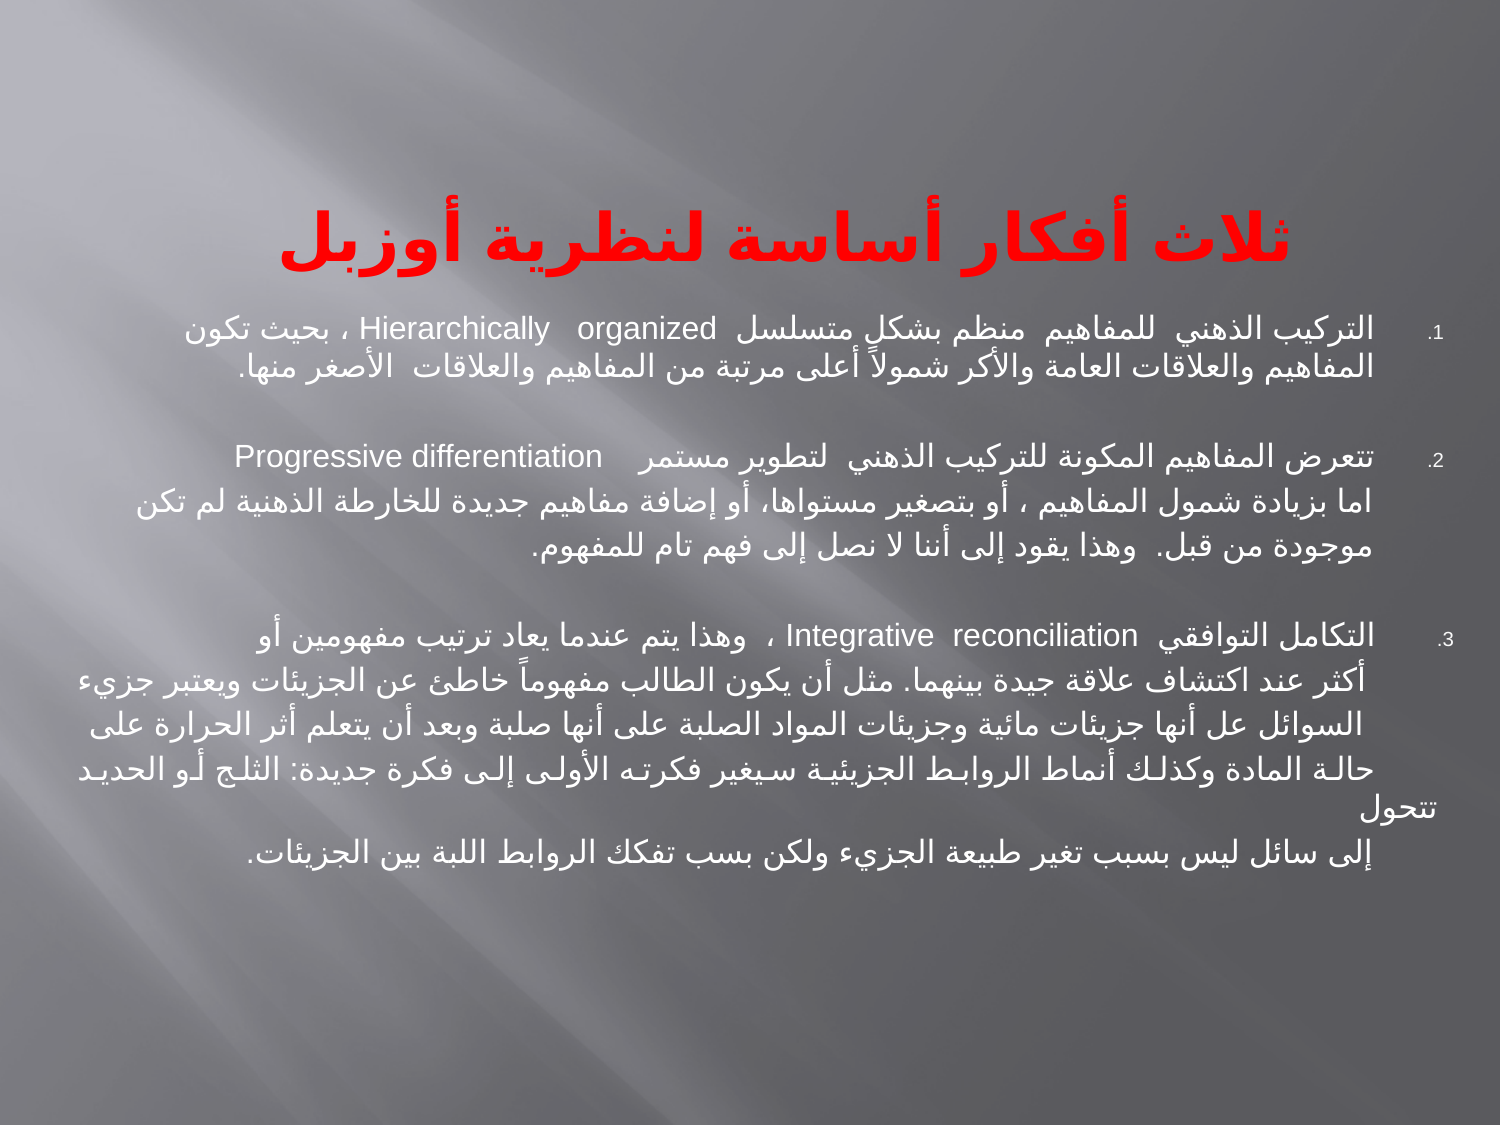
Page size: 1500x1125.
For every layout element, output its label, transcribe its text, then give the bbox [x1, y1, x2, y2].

title ثلاث أفكار أساسة لنظرية أوزبل [262, 99, 1425, 275]
list التركيب الذهني للمفاهيم منظم بشكل متسلسل Hierarchically organized ، بحيث تكون المفاهيم والعلاقات العامة والأكر شمولاً أعلى مرتبة من المفاهيم والعلاقات الأصغر منها. تتعرض المفاهيم المكونة للتركيب الذهني لتطوير مستمر Progressive differentiation اما بزيادة شمول المفاهيم ، أو بتصغير مستواها، أو إضافة مفاهيم جديدة للخارطة الذهنية لم تكن موجودة من قبل. وهذا يقود إلى أننا لا نصل إلى فهم تام للمفهوم. التكامل التوافقي Integrative reconciliation ، وهذا يتم عندما يعاد ترتيب مفهومين أو أكثر عند اكتشاف علاقة جيدة بينهما. مثل أن يكون الطالب مفهوماً خاطئ عن الجزيئات ويعتبر جزيء السوائل عل أنها جزيئات مائية وجزيئات المواد الصلبة على أنها صلبة وبعد أن يتعلم أثر الحرارة على حالة المادة وكذلك أنماط الروابط الجزيئية سيغير فكرته الأولى إلى فكرة جديدة: الثلج أو الحديد تتحول إلى سائل ليس بسبب تغير طبيعة الجزيء ولكن بسب تفكك الروابط اللبة بين الجزيئات. [62, 299, 1463, 1038]
